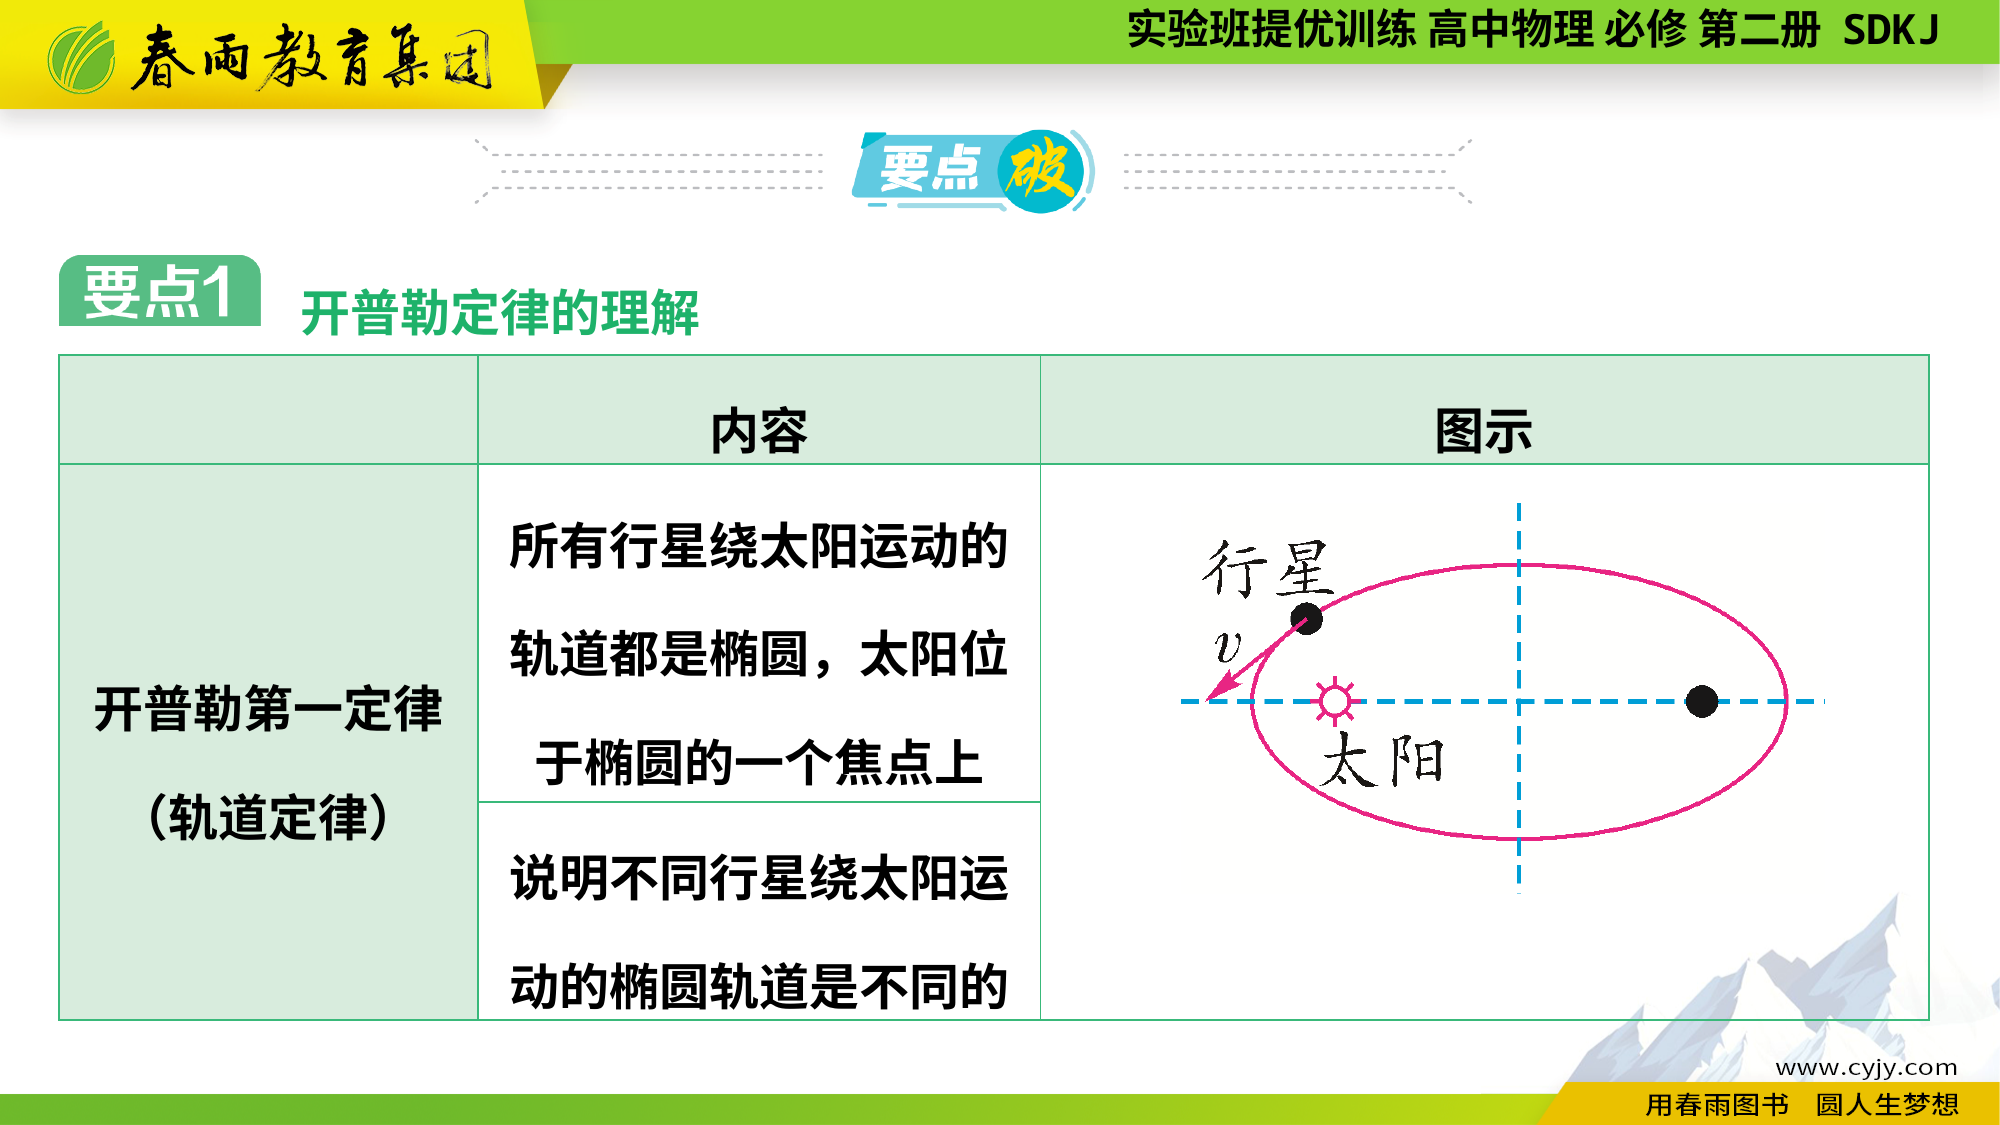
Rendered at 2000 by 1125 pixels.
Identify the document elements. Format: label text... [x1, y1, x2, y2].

table_cell 所有行星绕太阳运动的轨道都是椭圆，太阳位于椭圆的一个焦点上 [479, 465, 1040, 801]
table_cell 说明不同行星绕太阳运动的椭圆轨道是不同的 [479, 803, 1040, 1019]
table_header 内容 [479, 356, 1040, 463]
table_cell 开普勒第一定律 （轨道定律） [60, 465, 477, 1019]
picture [0, 0, 2000, 1125]
table_header 图示 [1041, 356, 1928, 463]
list 开普勒定律的理解 [59, 243, 1944, 339]
table_header [60, 356, 477, 463]
table_cell [1041, 465, 1928, 1019]
